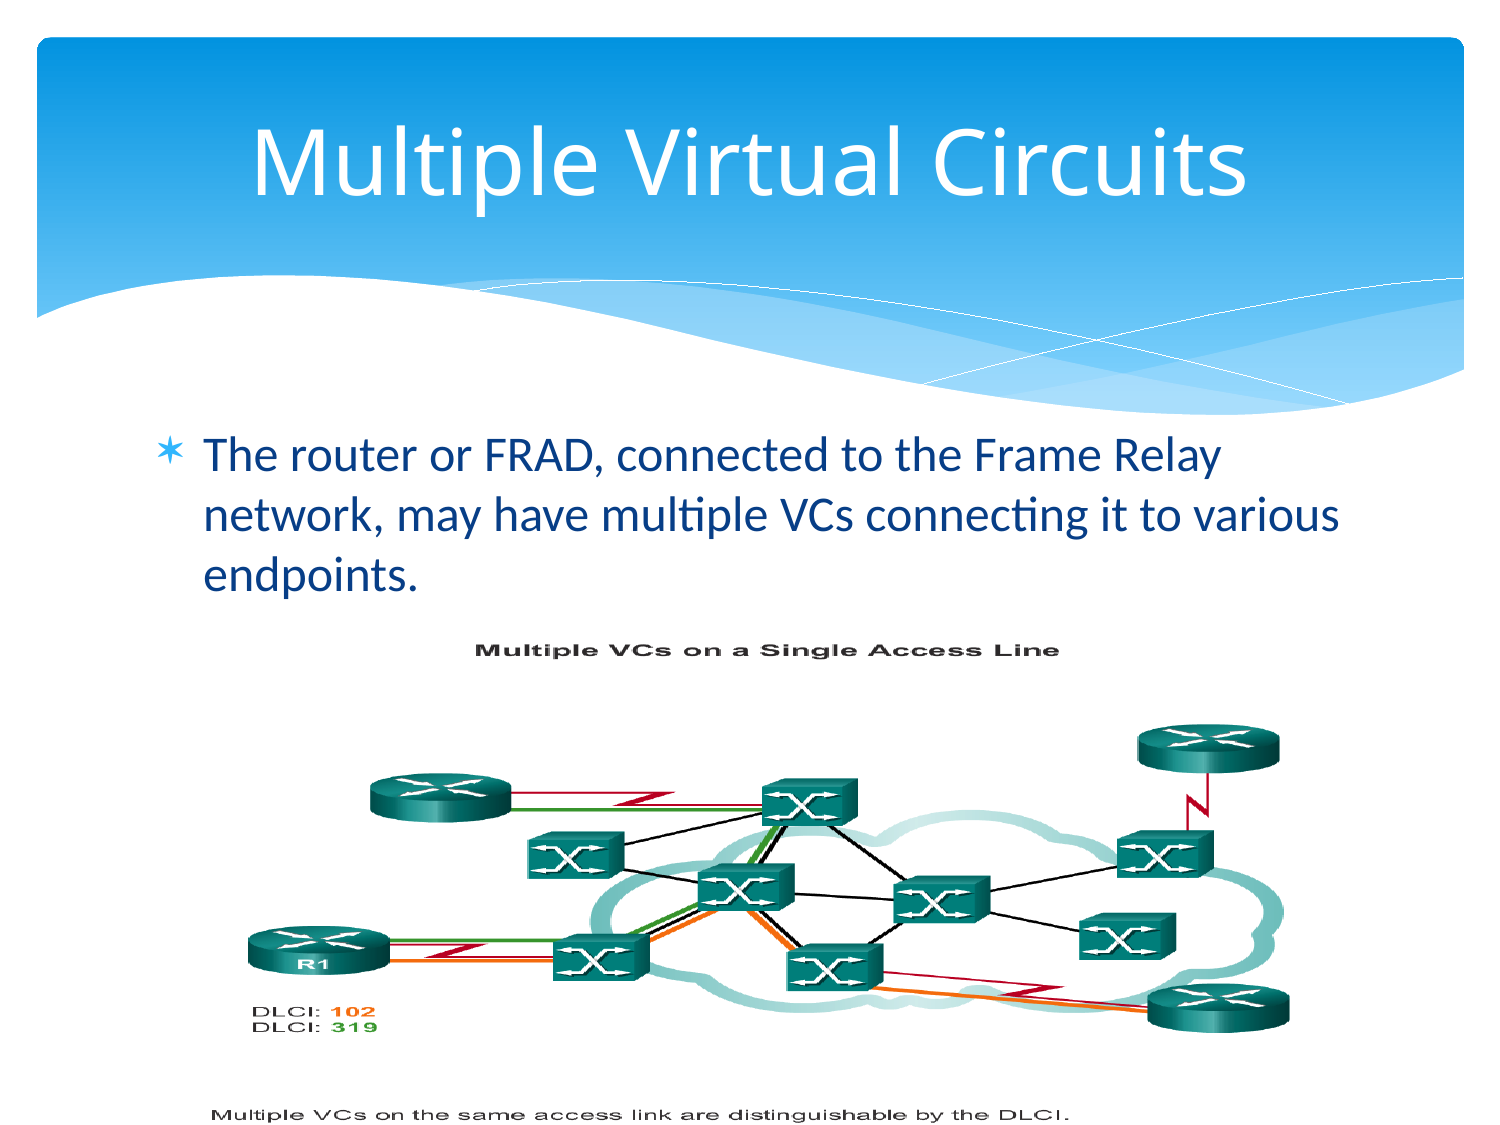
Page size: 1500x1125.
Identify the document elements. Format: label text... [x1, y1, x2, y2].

list The router or FRAD, connected to the Frame Relay network, may have multiple VCs connecting it to various endpoints. [143, 414, 1359, 981]
title Multiple Virtual Circuits [75, 55, 1425, 261]
picture [193, 639, 1299, 1125]
